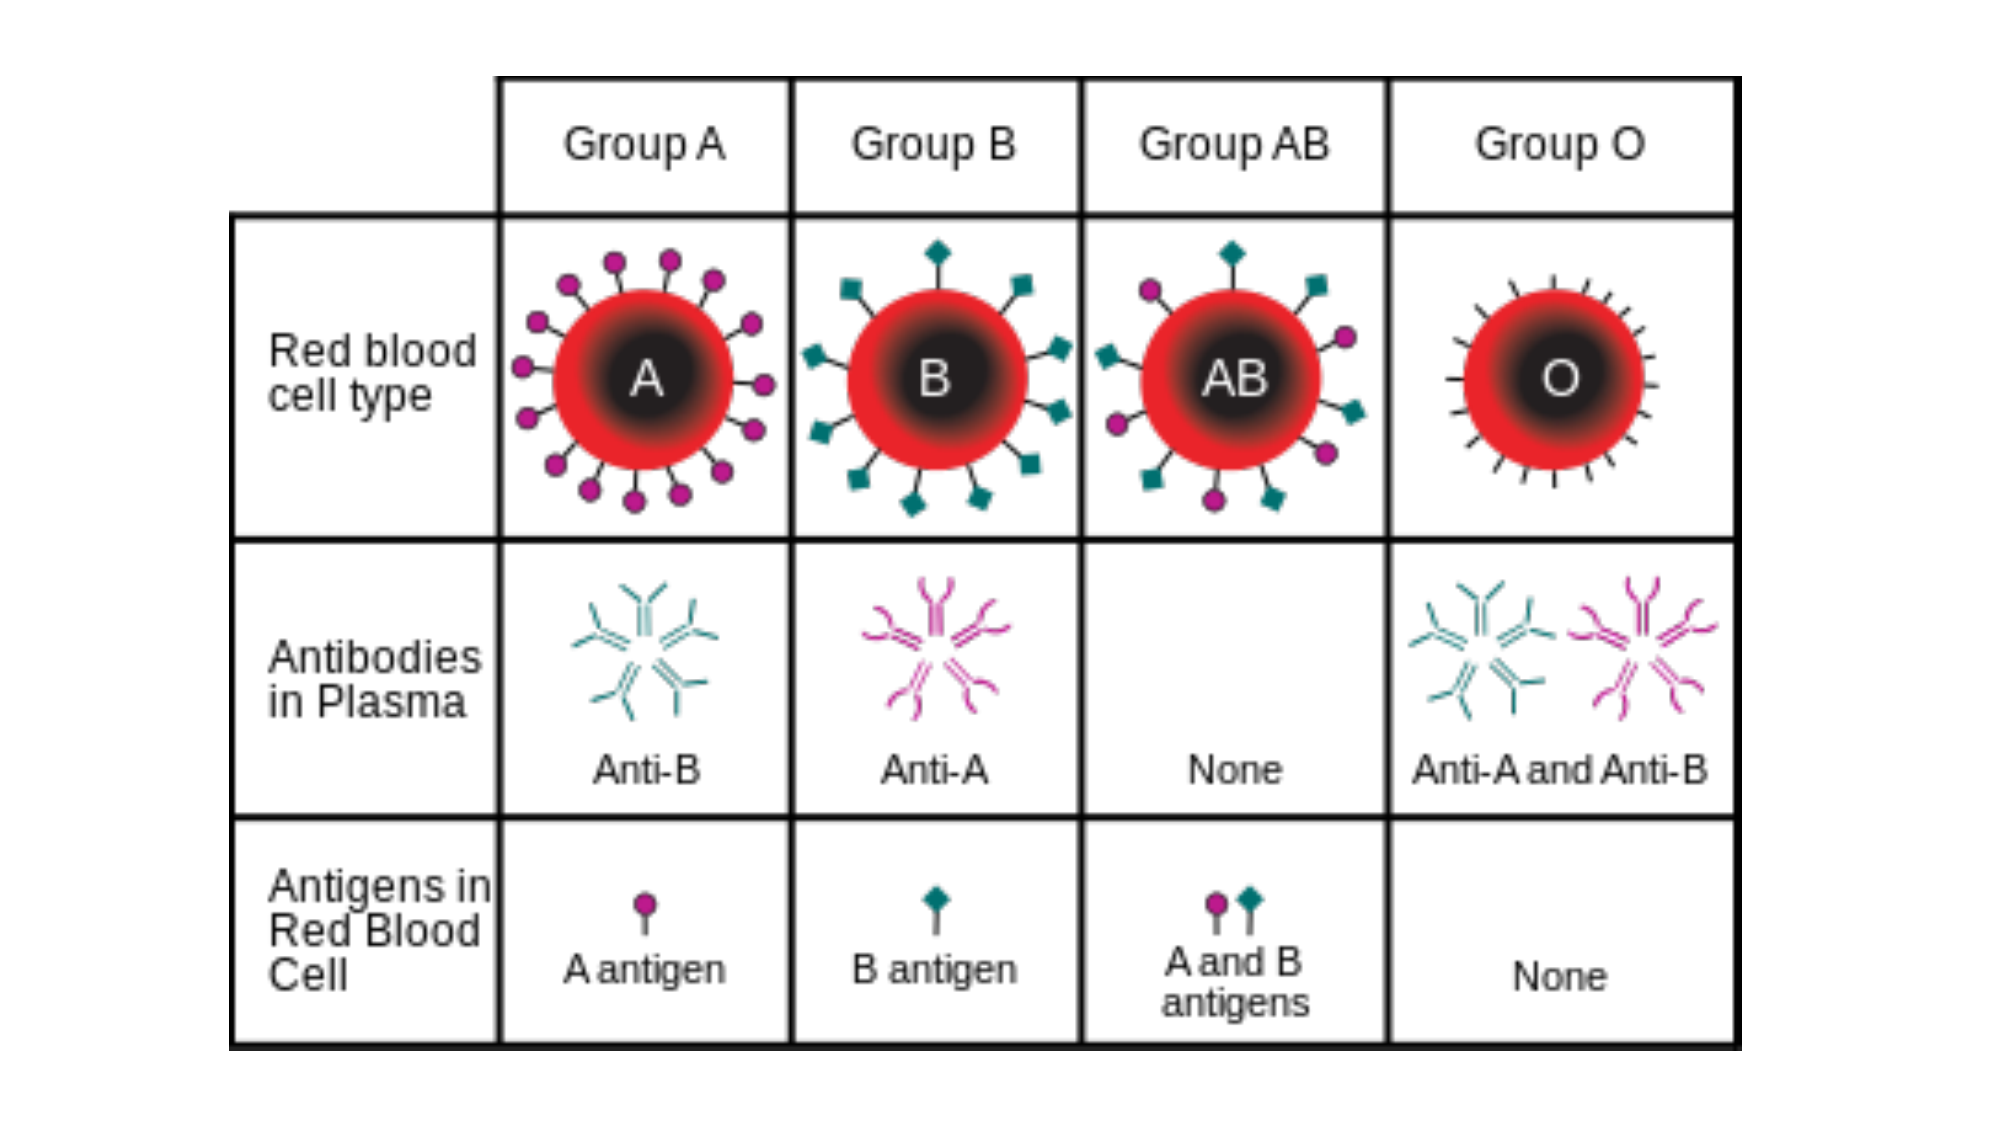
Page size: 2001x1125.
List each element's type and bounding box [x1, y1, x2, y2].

picture [229, 76, 1742, 1051]
